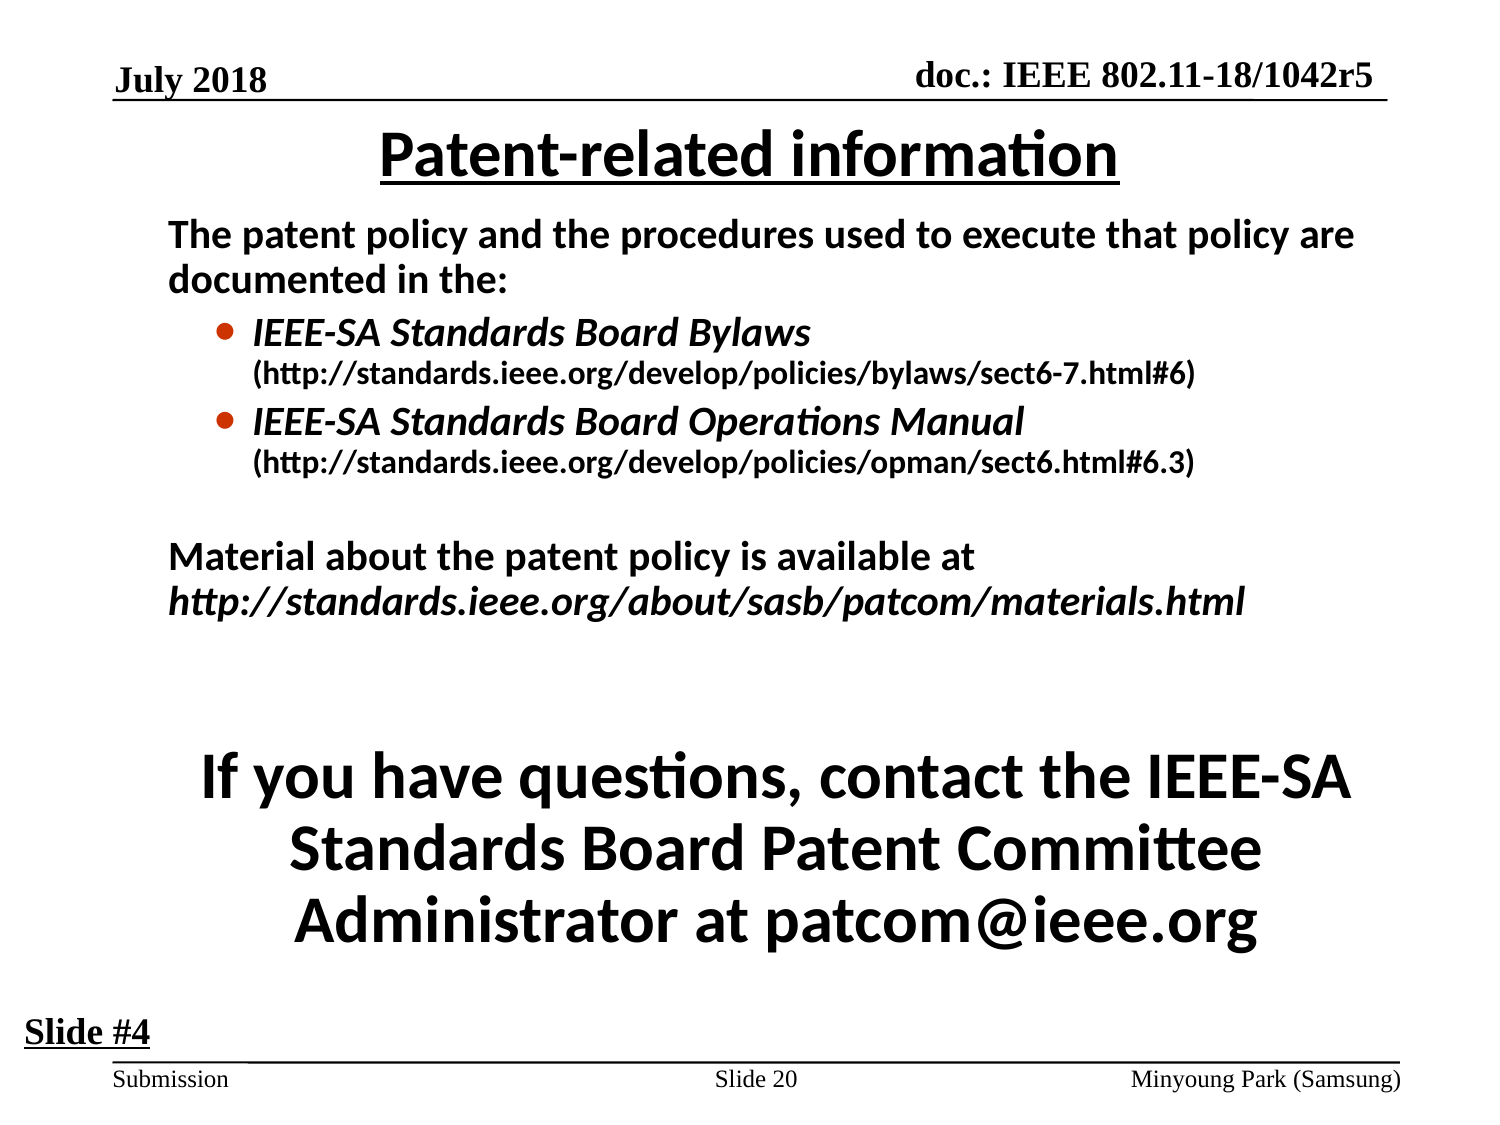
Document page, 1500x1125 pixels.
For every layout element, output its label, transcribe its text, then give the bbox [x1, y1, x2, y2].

text_box The patent policy and the procedures used to execute that policy are documented in the: IEEE-SA Standards Board Bylaws (http://standards.ieee.org/develop/policies/bylaws/sect6-7.html#6) IEEE-SA Standards Board Operations Manual (http://standards.ieee.org/develop/policies/opman/sect6.html#6.3) Material about the patent policy is available at http://standards.ieee.org/about/sasb/patcom/materials.html If you have questions, contact the IEEE-SA Standards Board Patent Committee Administrator at patcom@ieee.org [49, 187, 1400, 1025]
text_box Slide #4 [9, 999, 166, 1060]
text_box [87, 37, 1438, 163]
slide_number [114, 54, 335, 101]
slide_number Slide 20 [712, 1061, 800, 1093]
footer Minyoung Park (Samsung) [949, 1061, 1402, 1093]
title Patent-related information [112, 163, 1388, 187]
